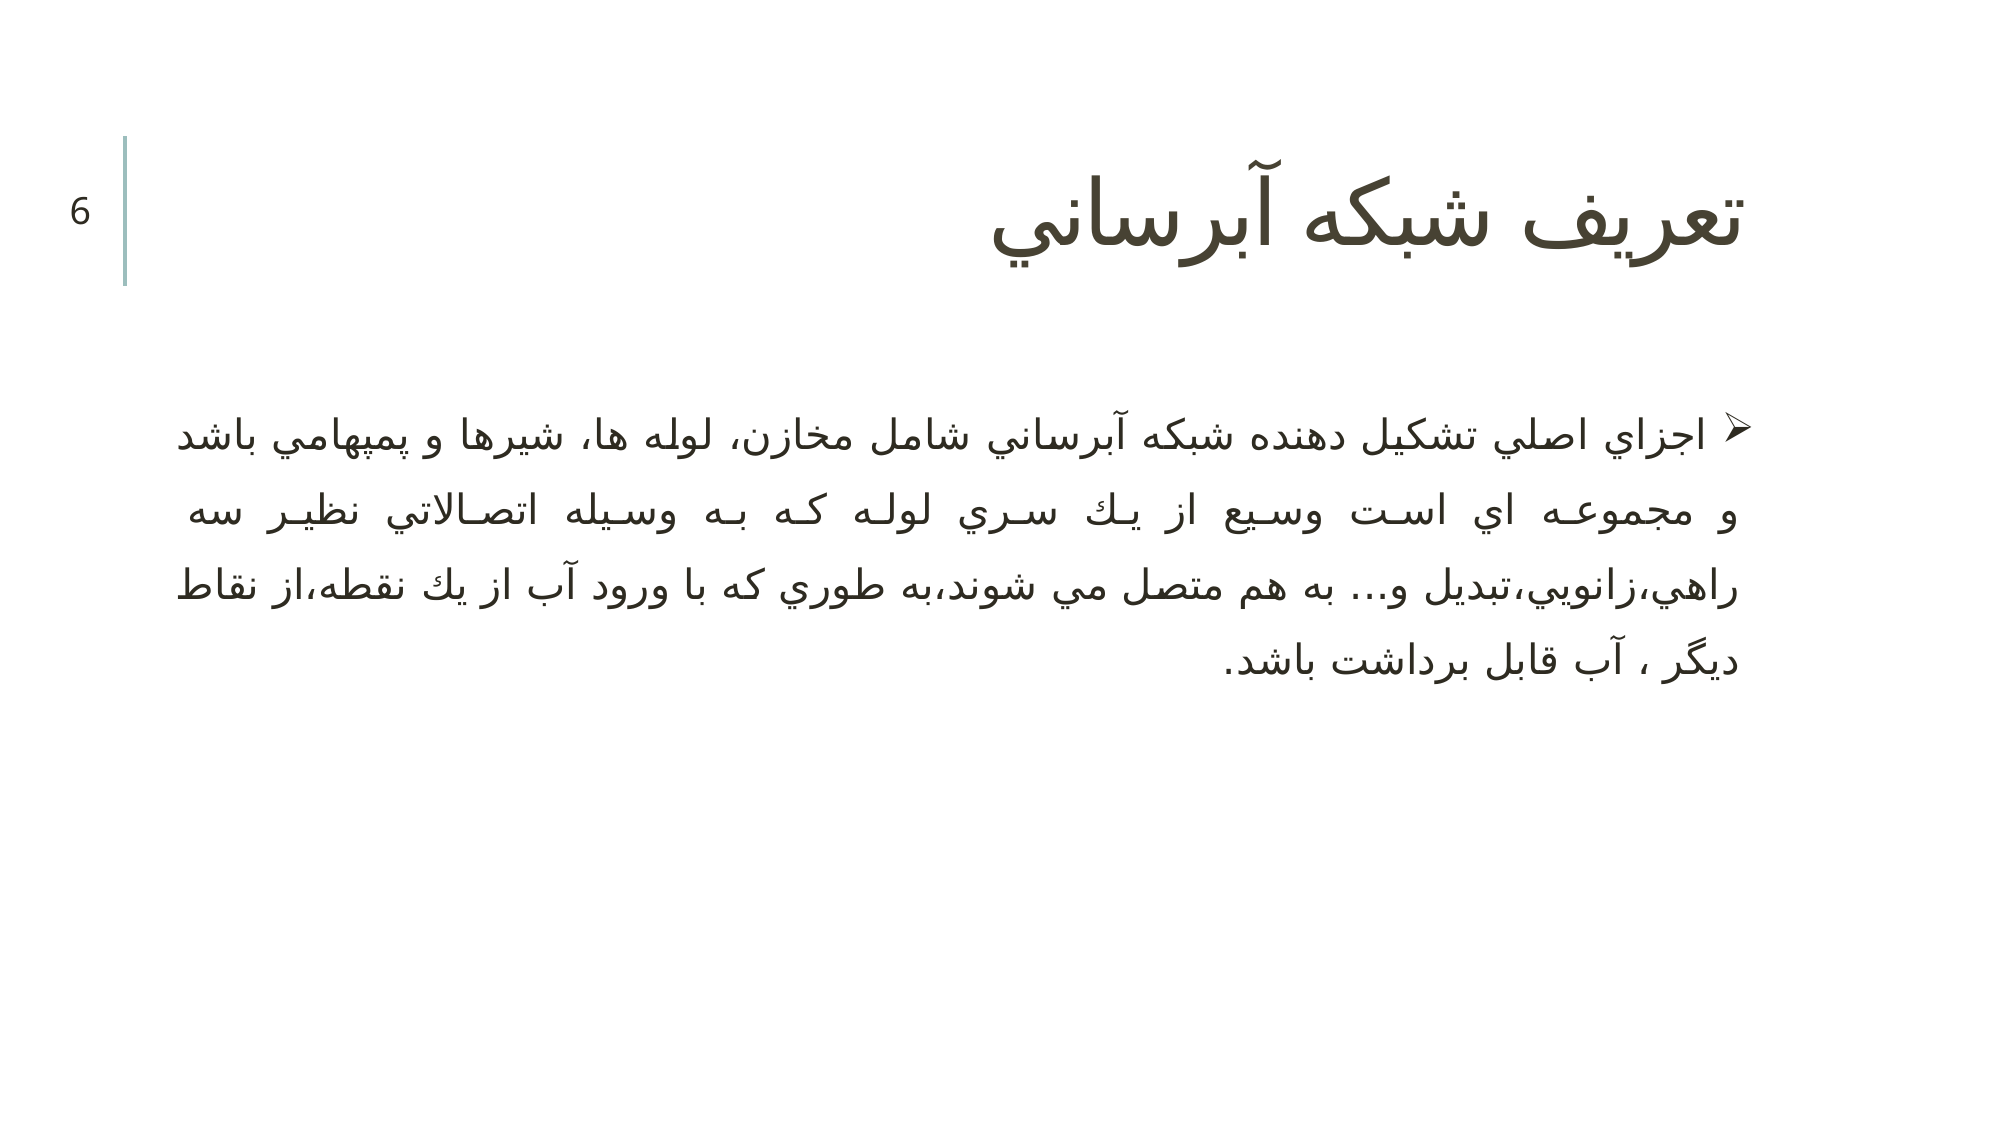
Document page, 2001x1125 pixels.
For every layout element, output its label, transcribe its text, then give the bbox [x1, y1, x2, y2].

title تعريف شبكه آبرساني [168, 96, 1763, 342]
list اجزاي اصلي تشكيل دهنده شبكه آبرساني شامل مخازن، لوله ها، شيرها و پمپهامي باشد و مجموعه اي است وسيع از يك سري لوله كه به وسيله اتصالاتي نظير سه راهي،زانويي،تبديل و... به هم متصل مي شوند،به طوري كه با ورود آب از يك نقطه،از نقاط ديگر ، آب قابل برداشت باشد. [168, 375, 1763, 1035]
text_box 6 [54, 180, 125, 240]
